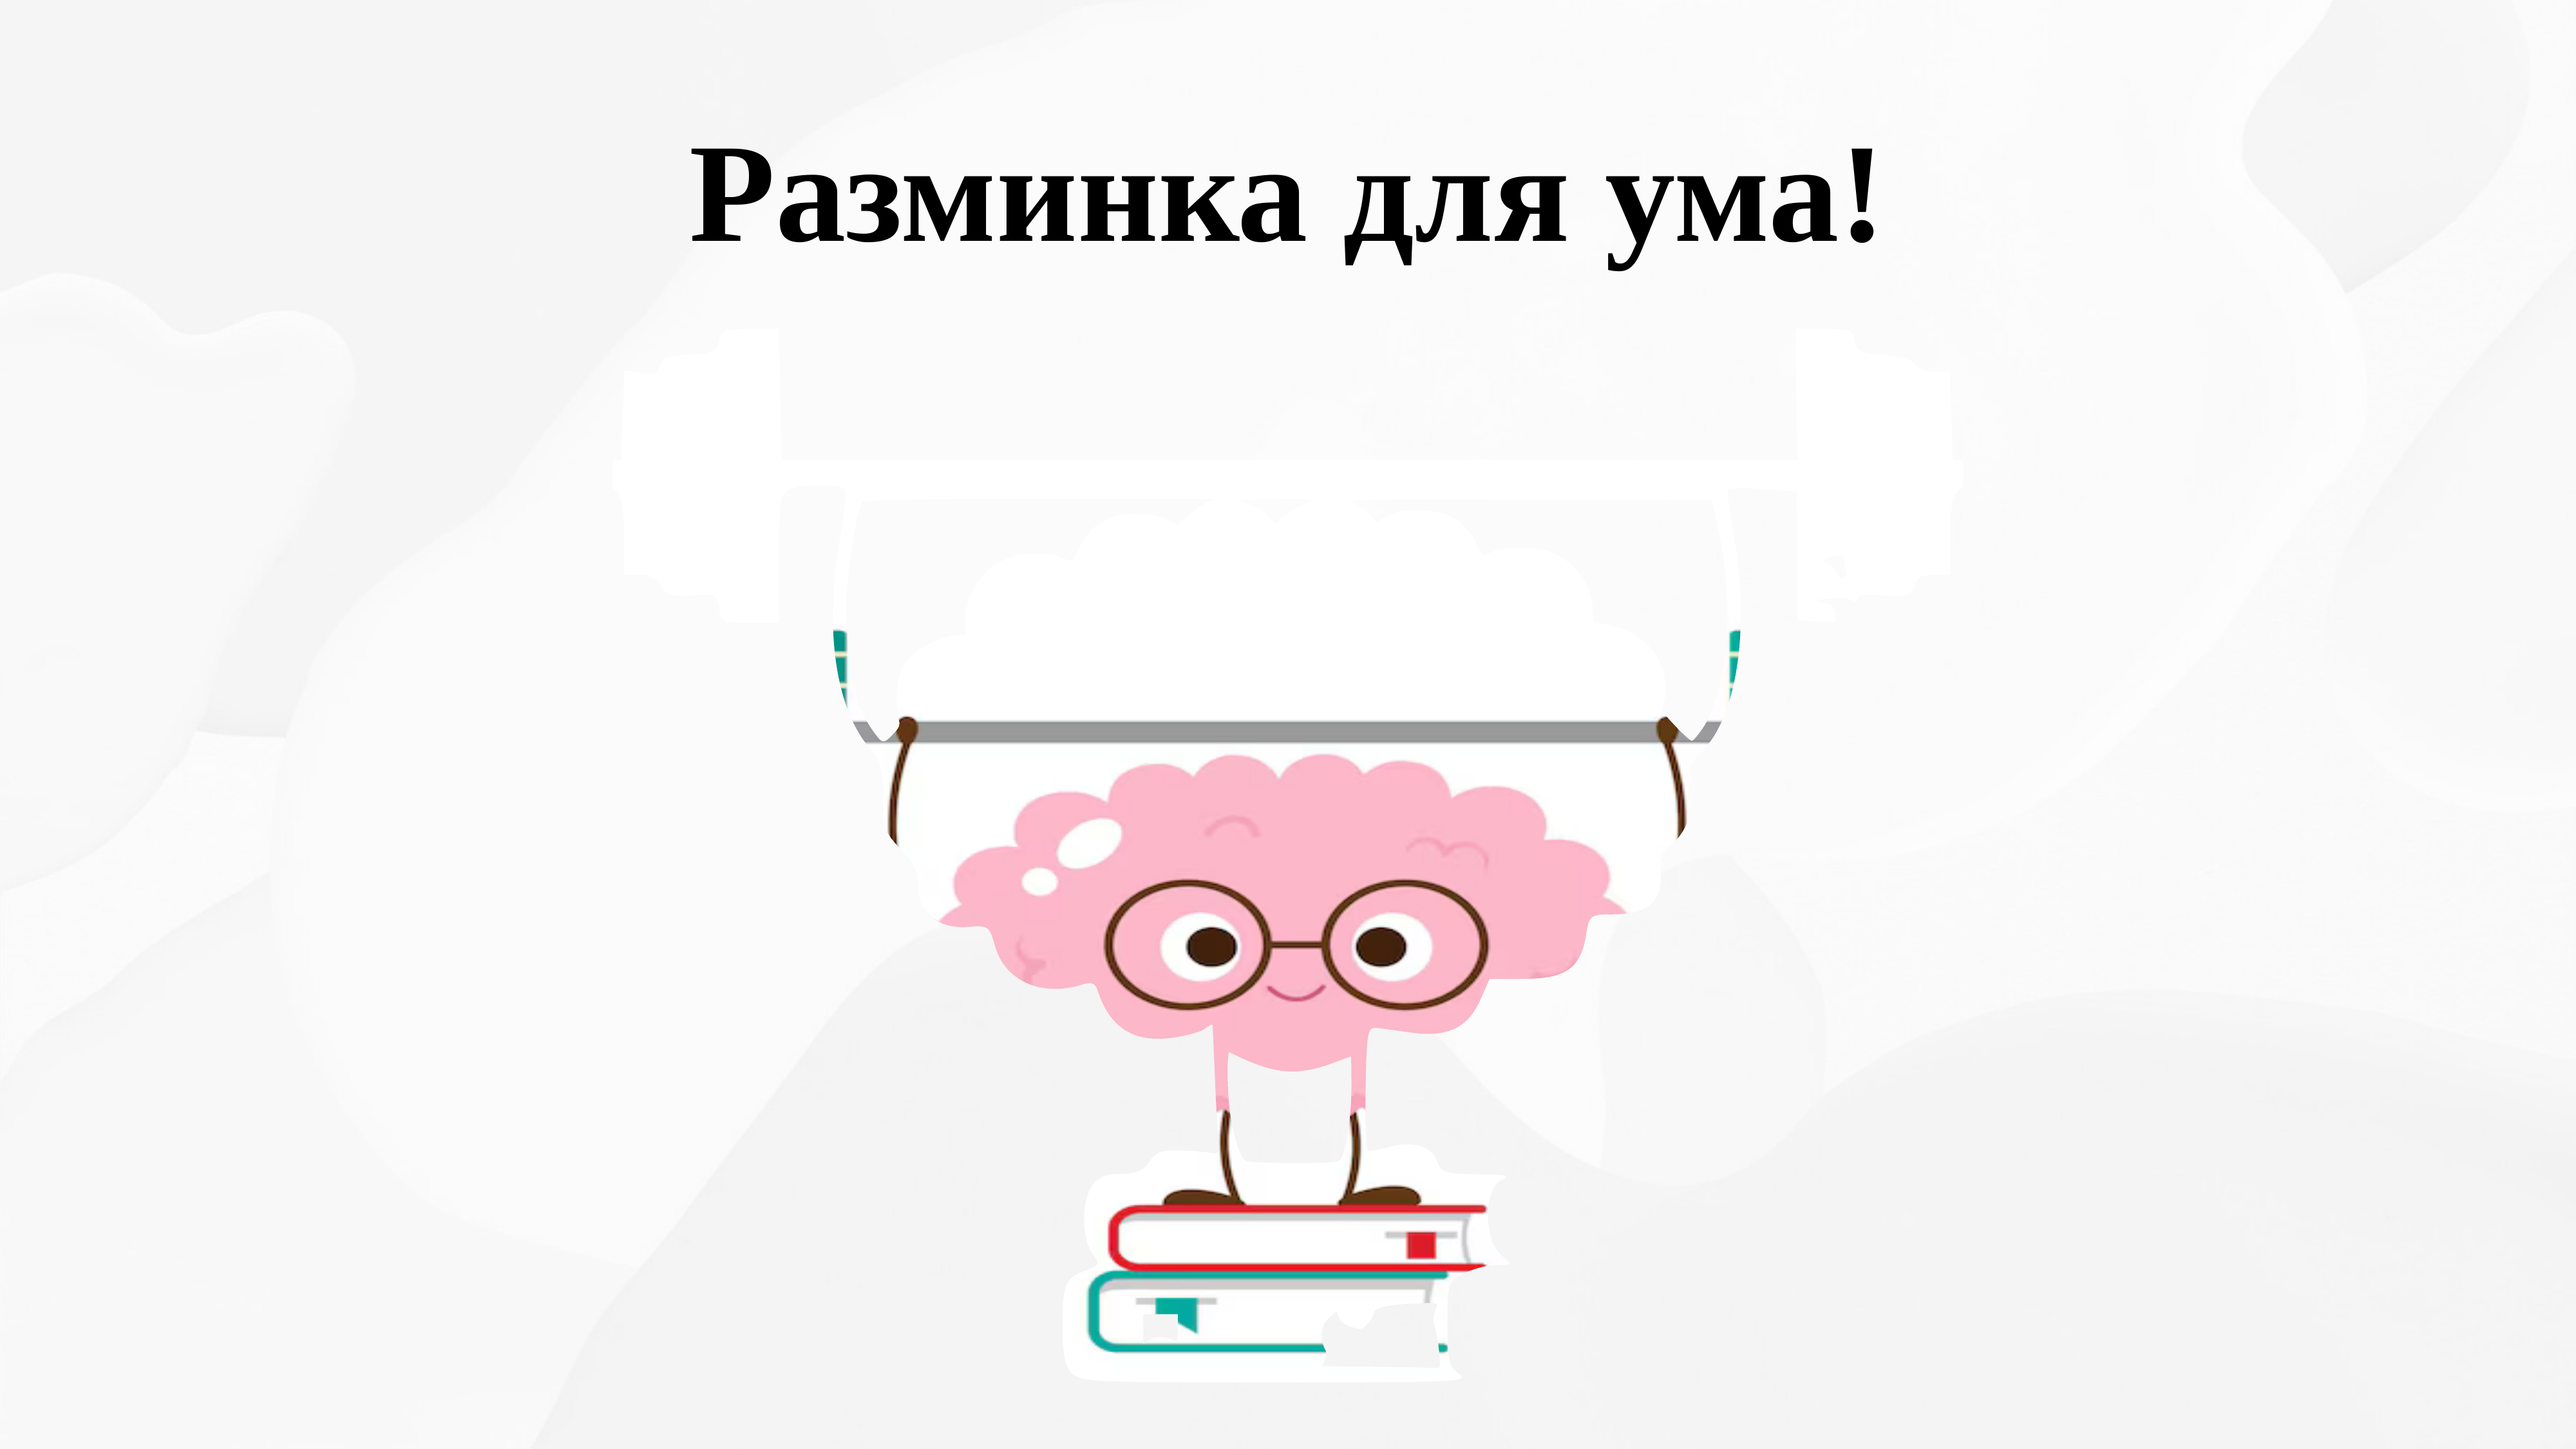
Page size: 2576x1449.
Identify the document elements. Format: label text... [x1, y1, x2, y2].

picture [0, 0, 2576, 1449]
text_box Разминка для ума! [685, 97, 1891, 274]
